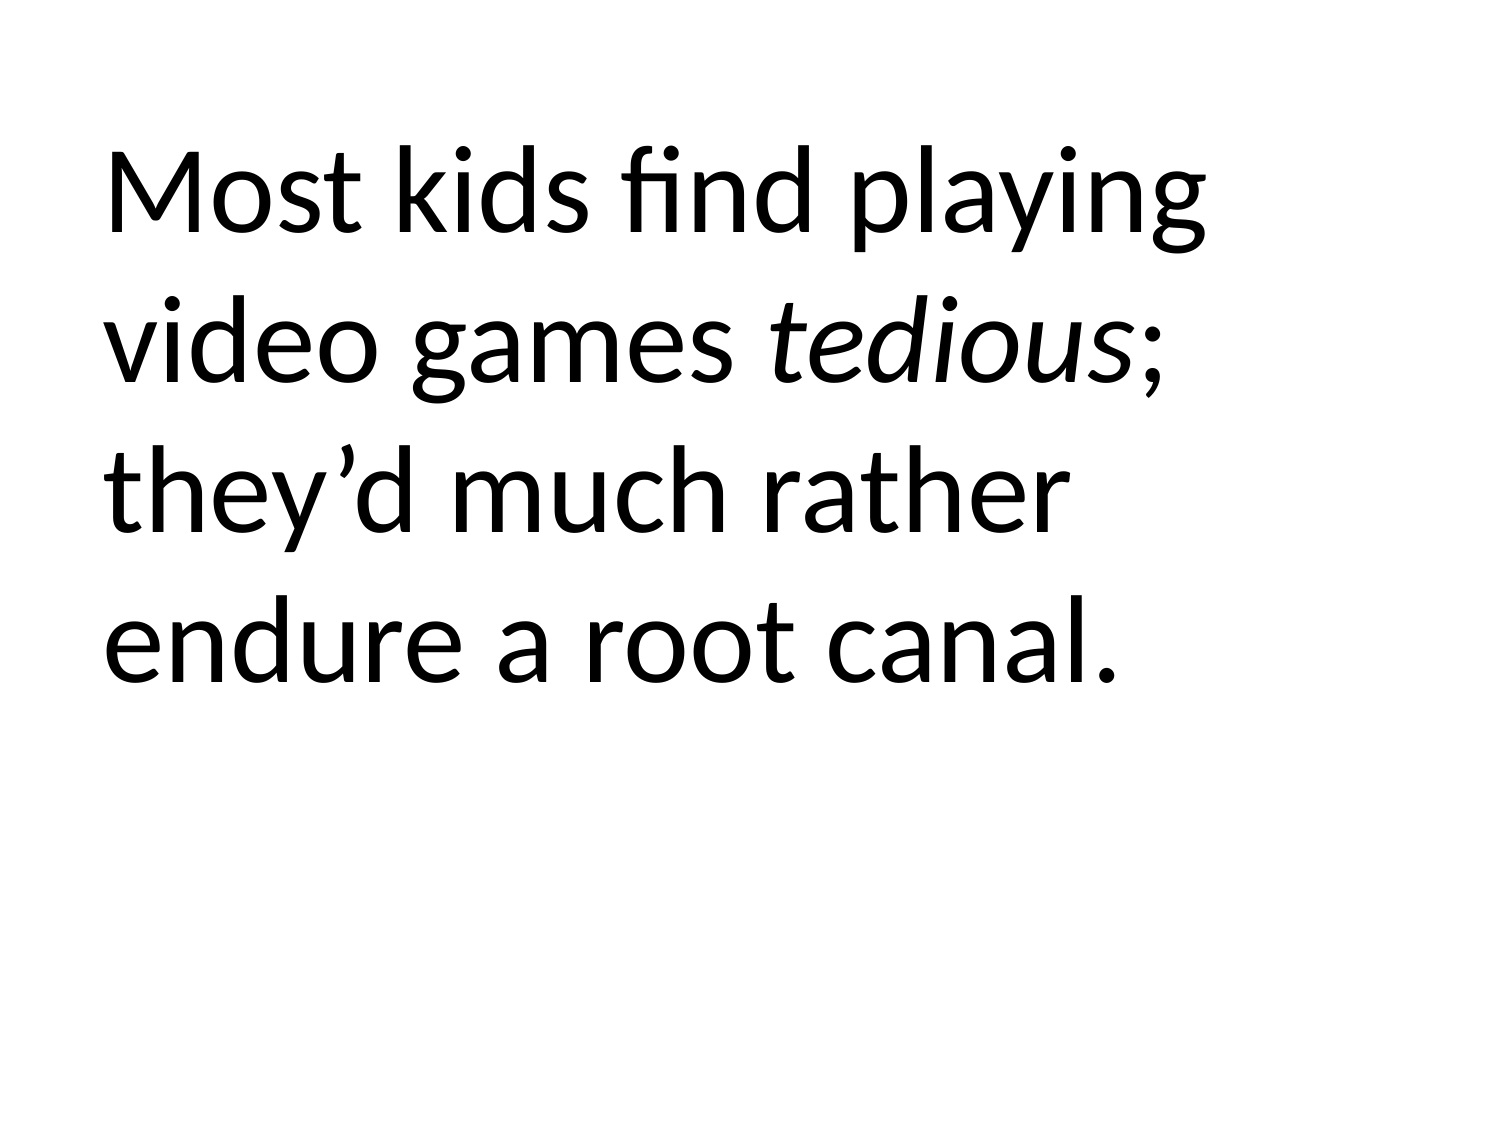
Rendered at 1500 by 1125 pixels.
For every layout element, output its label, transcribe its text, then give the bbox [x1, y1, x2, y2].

list Most kids find playing video games tedious; they’d much rather endure a root canal. [87, 99, 1438, 843]
